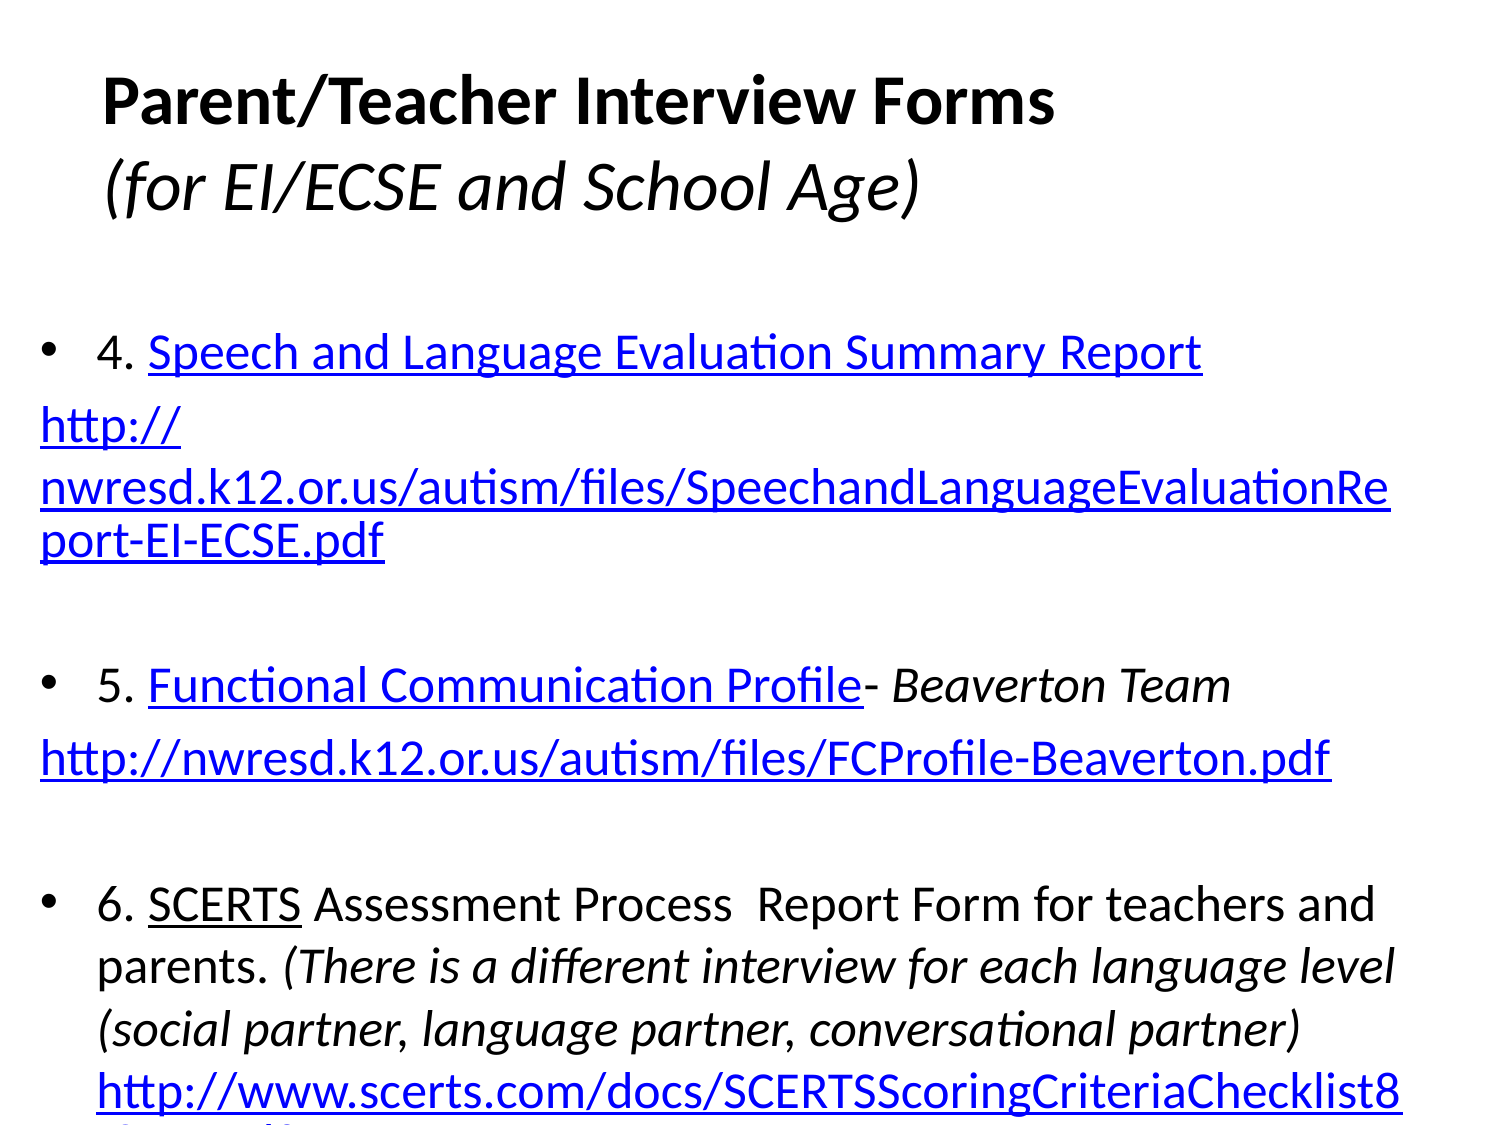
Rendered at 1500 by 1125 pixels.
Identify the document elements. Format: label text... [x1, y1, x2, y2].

title Parent/Teacher Interview Forms (for EI/ECSE and School Age) [87, 45, 1425, 233]
list 4. Speech and Language Evaluation Summary Report http://nwresd.k12.or.us/autism/files/SpeechandLanguageEvaluationReport-EI-ECSE.pdf 5. Functional Communication Profile- Beaverton Team http://nwresd.k12.or.us/autism/files/FCProfile-Beaverton.pdf 6. SCERTS Assessment Process Report Form for teachers and parents. (There is a different interview for each language level (social partner, language partner, conversational partner) http://www.scerts.com/docs/SCERTSScoringCriteriaChecklist8-8-06.pdf [24, 237, 1425, 1088]
